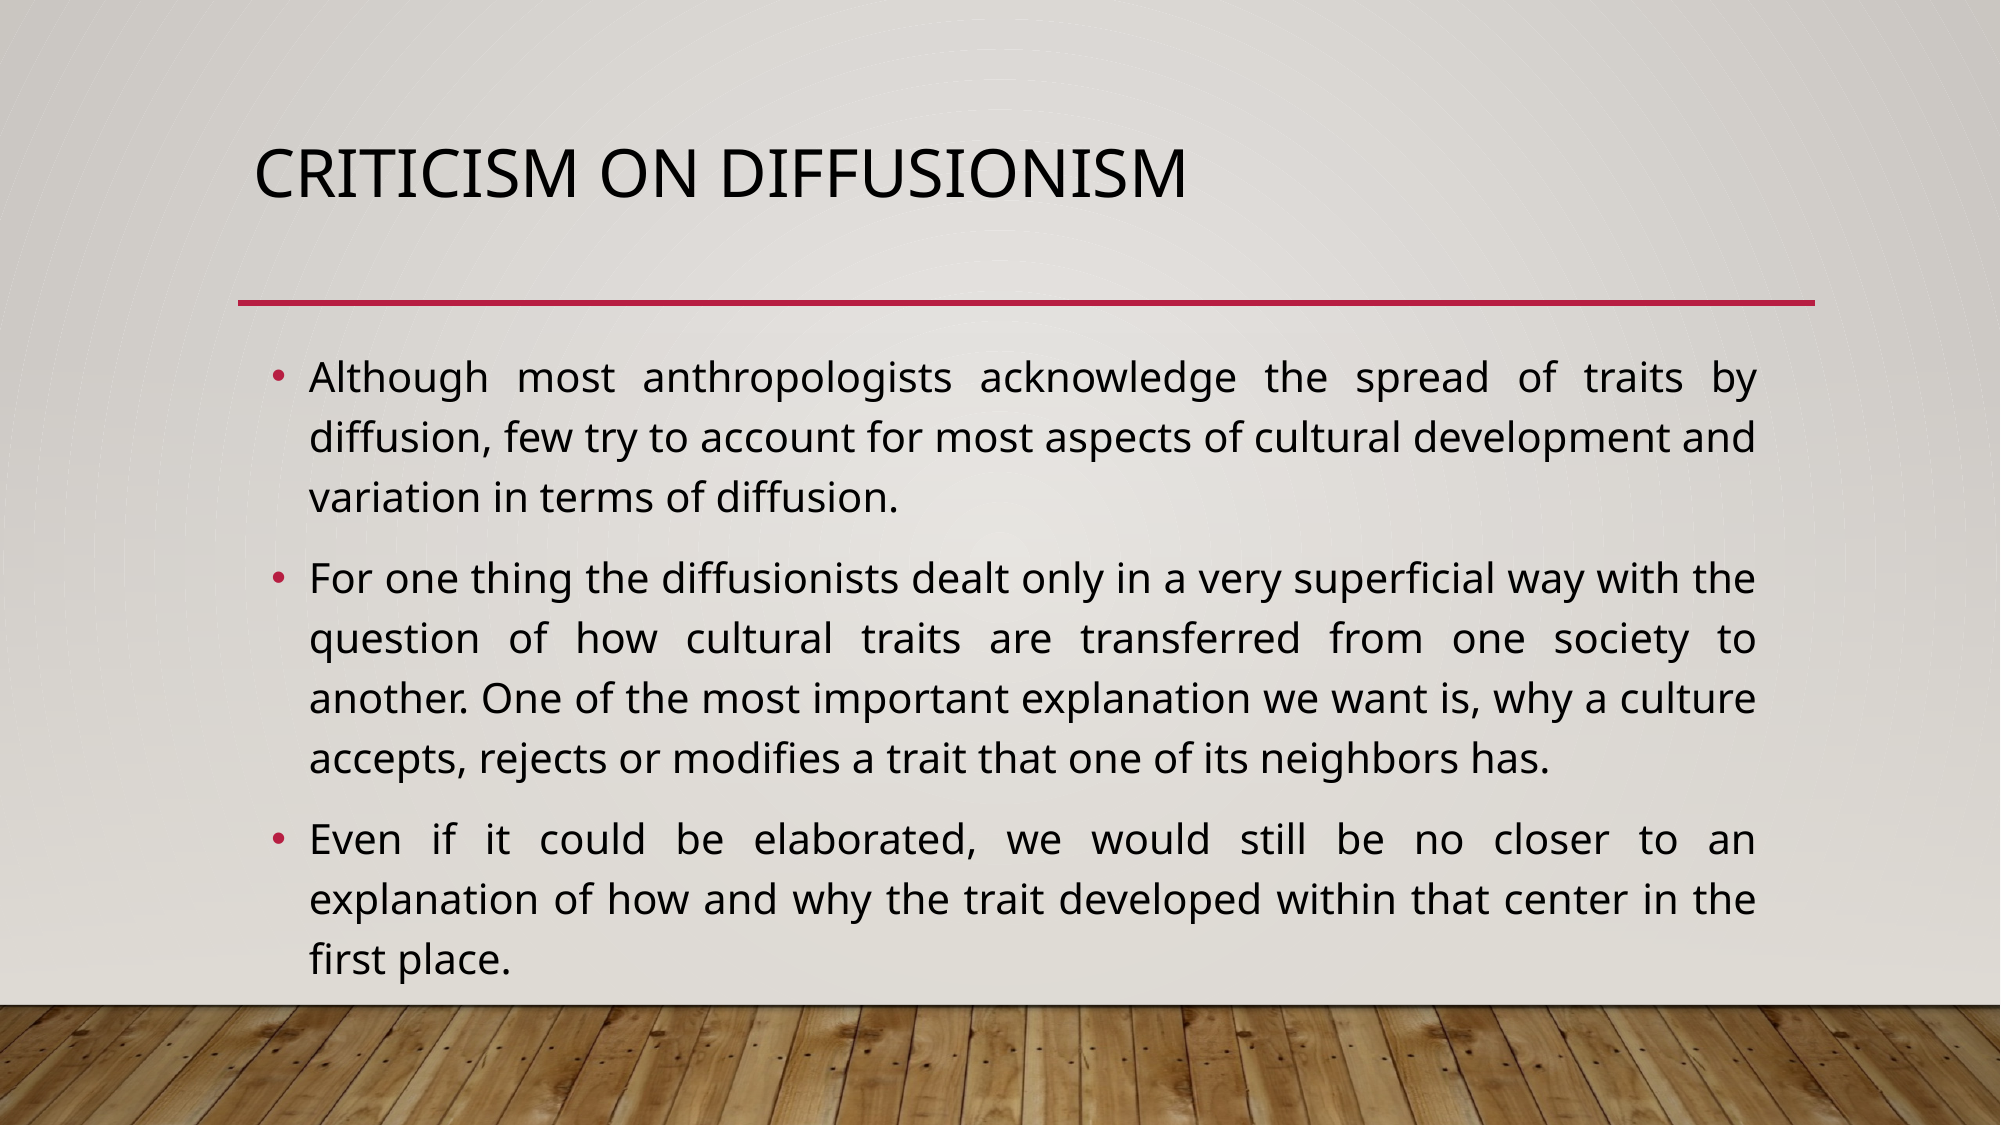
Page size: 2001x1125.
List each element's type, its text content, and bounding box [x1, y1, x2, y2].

list Although most anthropologists acknowledge the spread of traits by diffusion, few try to account for most aspects of cultural development and variation in terms of diffusion. For one thing the diffusionists dealt only in a very superficial way with the question of how cultural traits are transferred from one society to another. One of the most important explanation we want is, why a culture accepts, rejects or modifies a trait that one of its neighbors has. Even if it could be elaborated, we would still be no closer to an explanation of how and why the trait developed within that center in the first place. [256, 333, 1773, 1010]
picture [0, 1005, 2000, 1125]
title Criticism on diffusionism [238, 131, 1814, 305]
